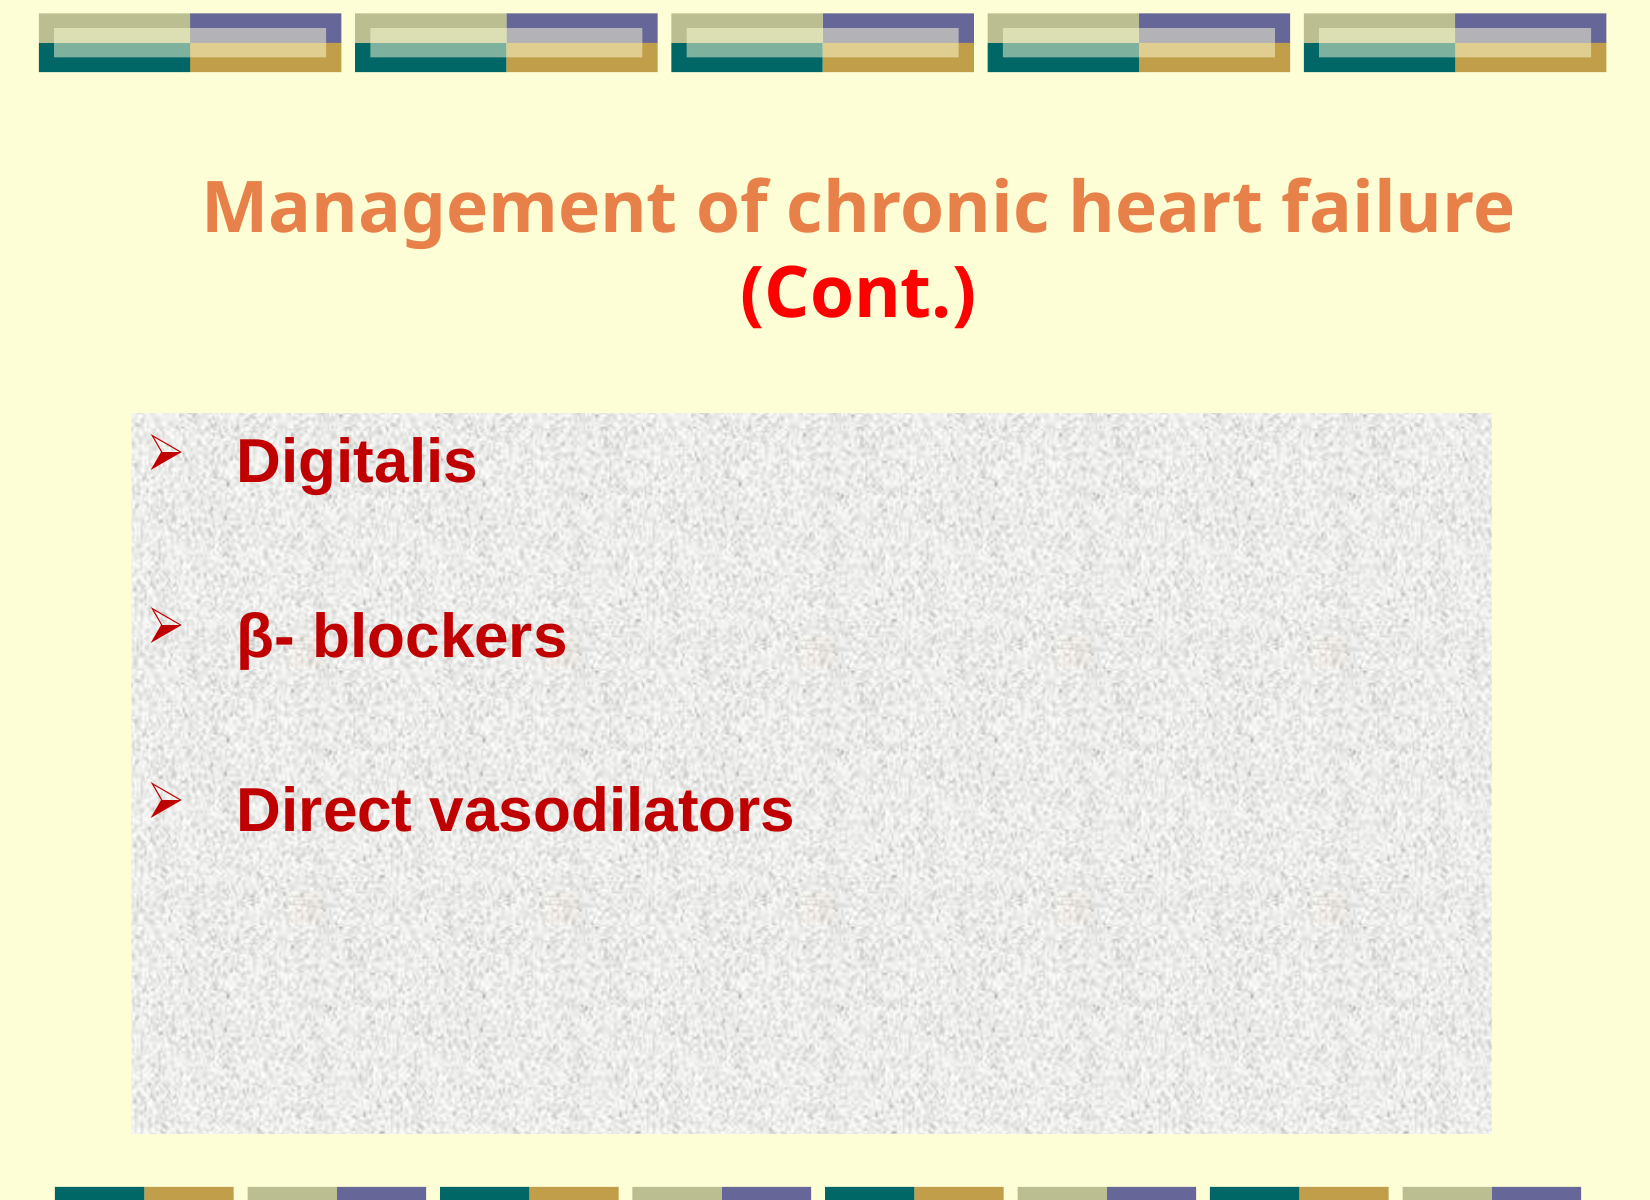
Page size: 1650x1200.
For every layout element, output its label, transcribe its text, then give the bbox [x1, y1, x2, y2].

list Digitalis β- blockers Direct vasodilators [131, 413, 1492, 1134]
title Management of chronic heart failure (Cont.) [118, 146, 1599, 347]
